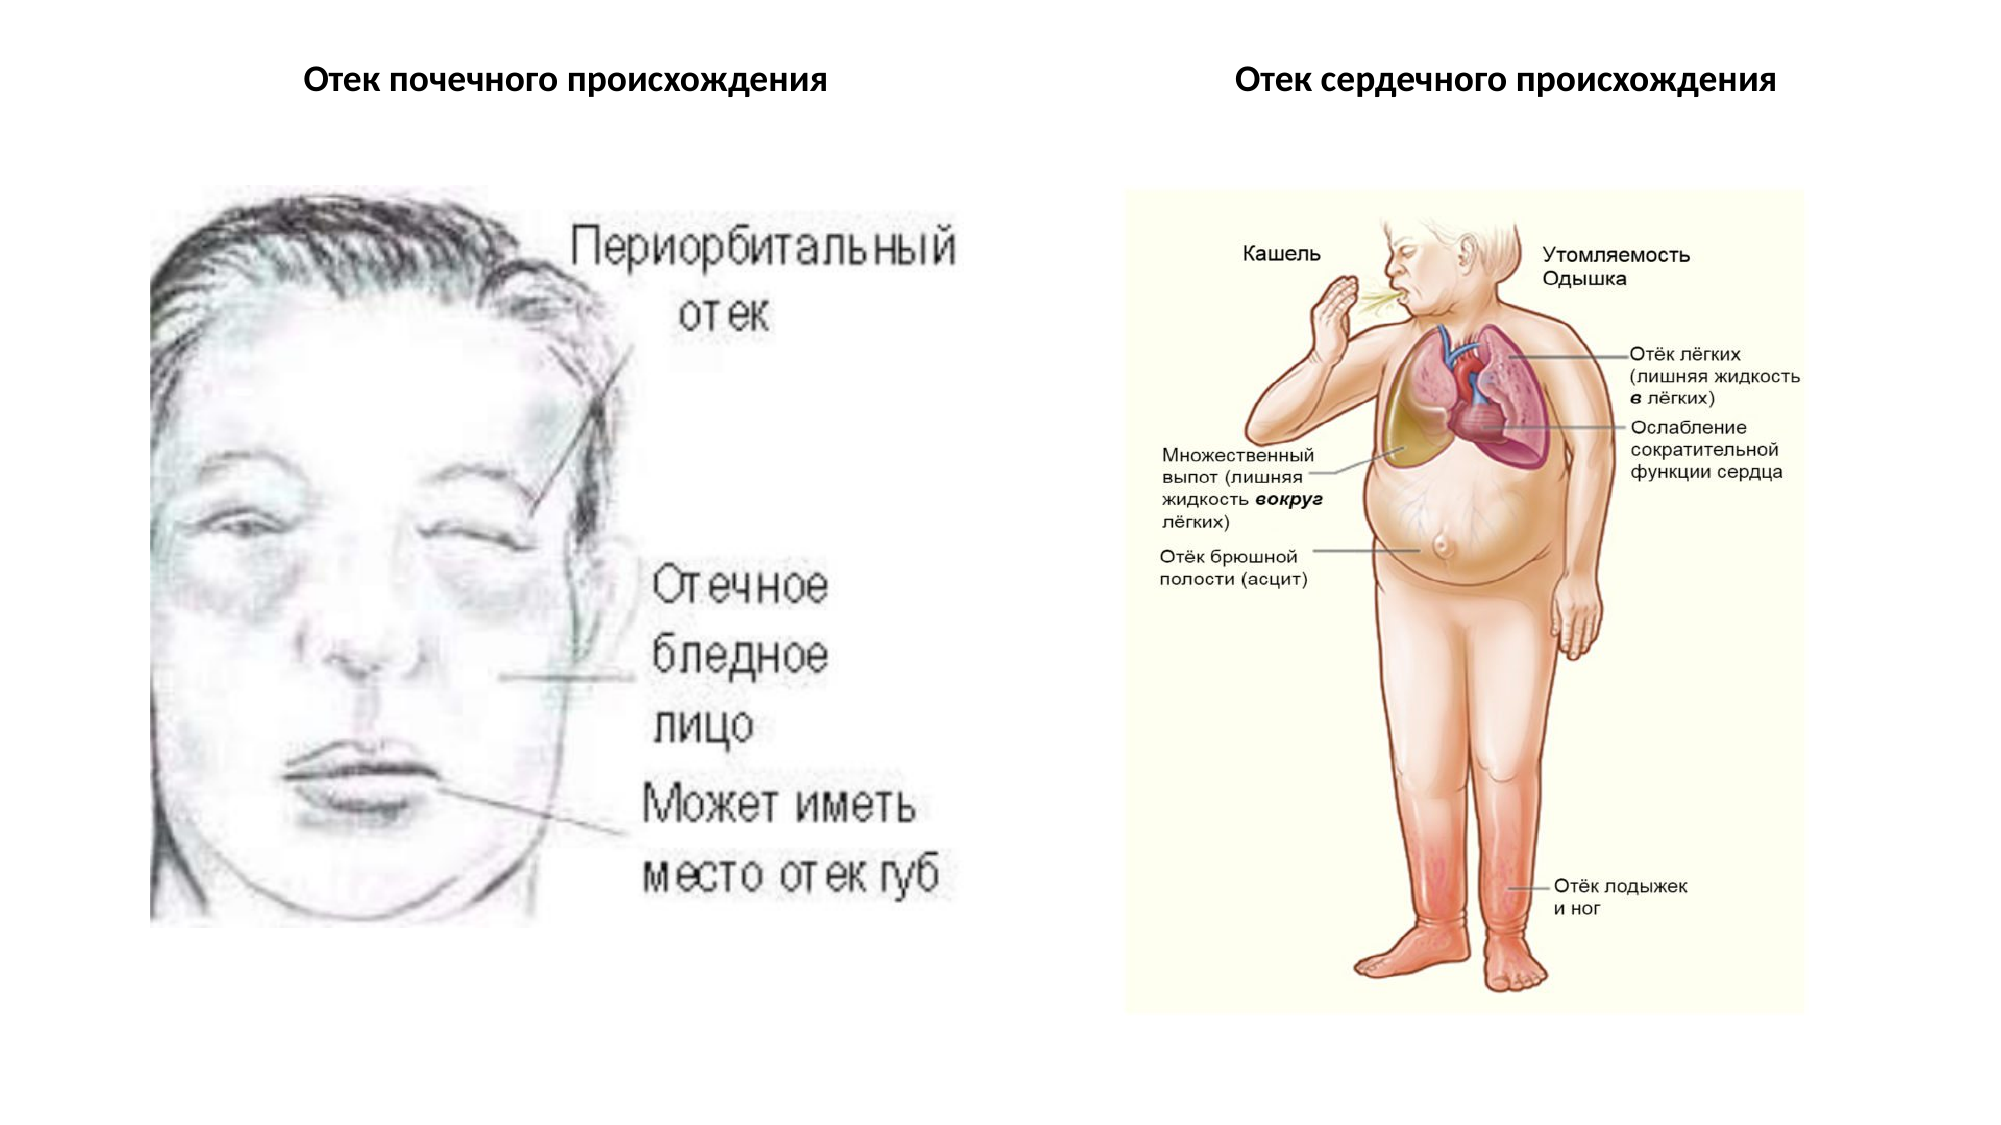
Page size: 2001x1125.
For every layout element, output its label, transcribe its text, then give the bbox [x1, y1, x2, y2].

text_box Отек почечного происхождения [160, 46, 972, 107]
picture [1121, 185, 1809, 1016]
picture [150, 185, 964, 928]
text_box Отек сердечного происхождения [1084, 46, 1938, 107]
